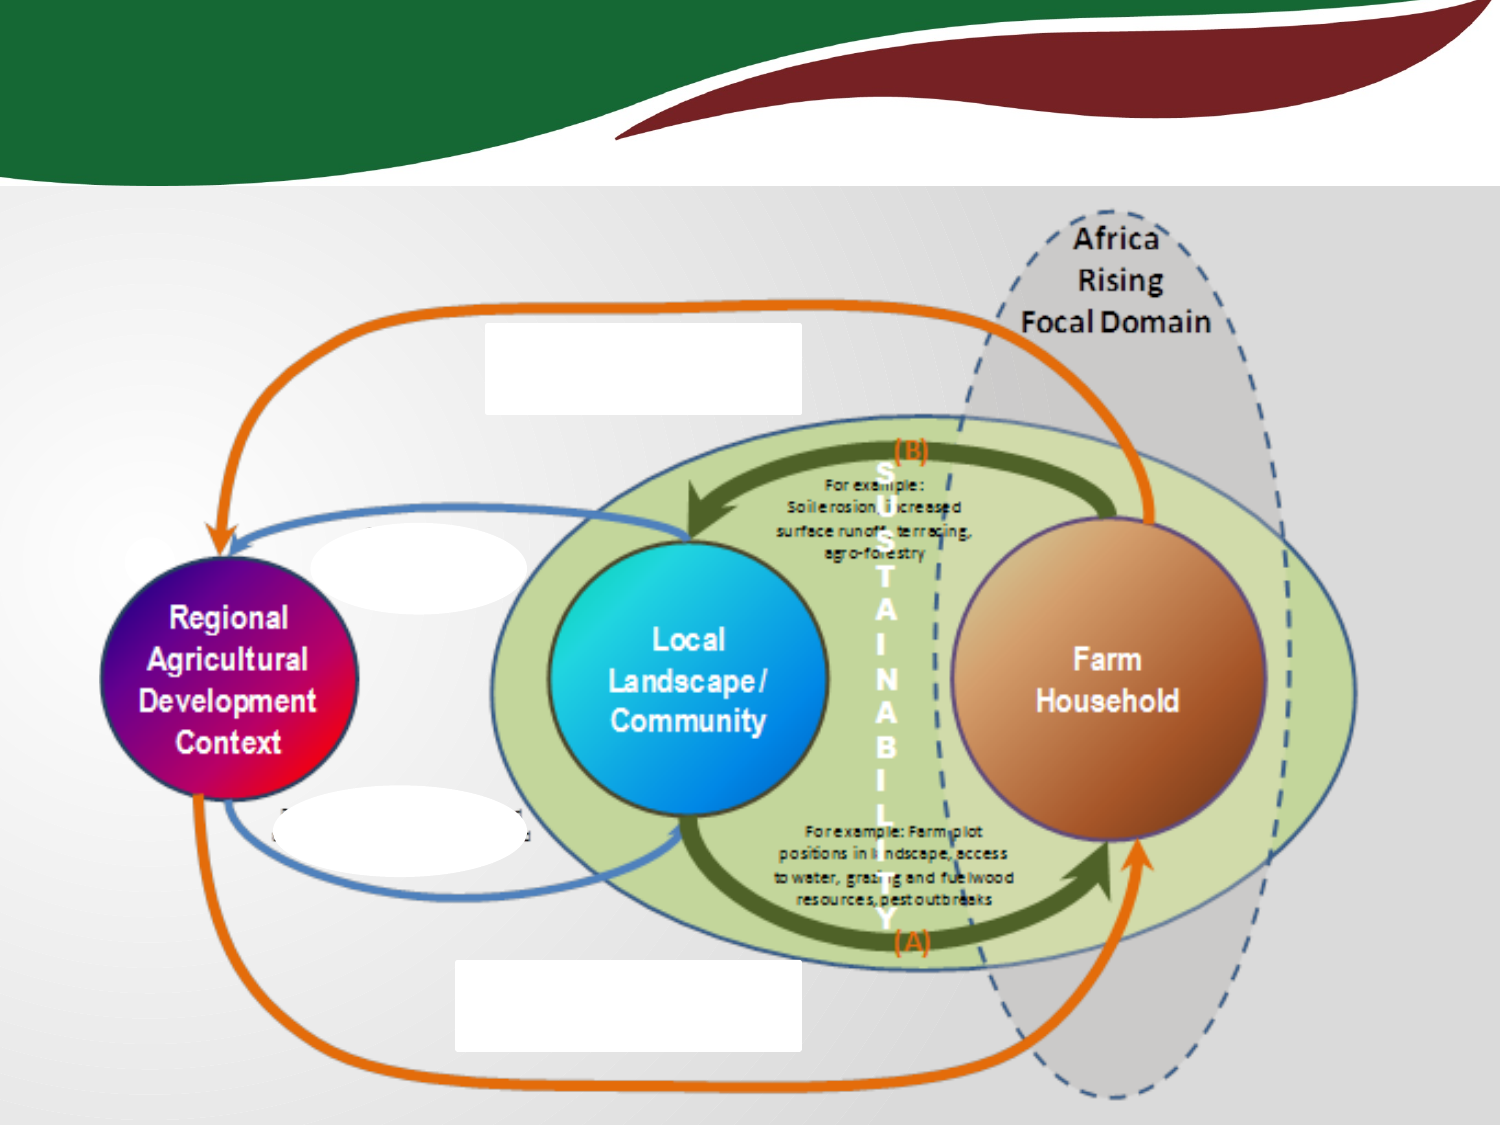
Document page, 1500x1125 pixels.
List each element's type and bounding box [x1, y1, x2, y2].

picture [0, 0, 1500, 186]
picture [99, 203, 1363, 1104]
